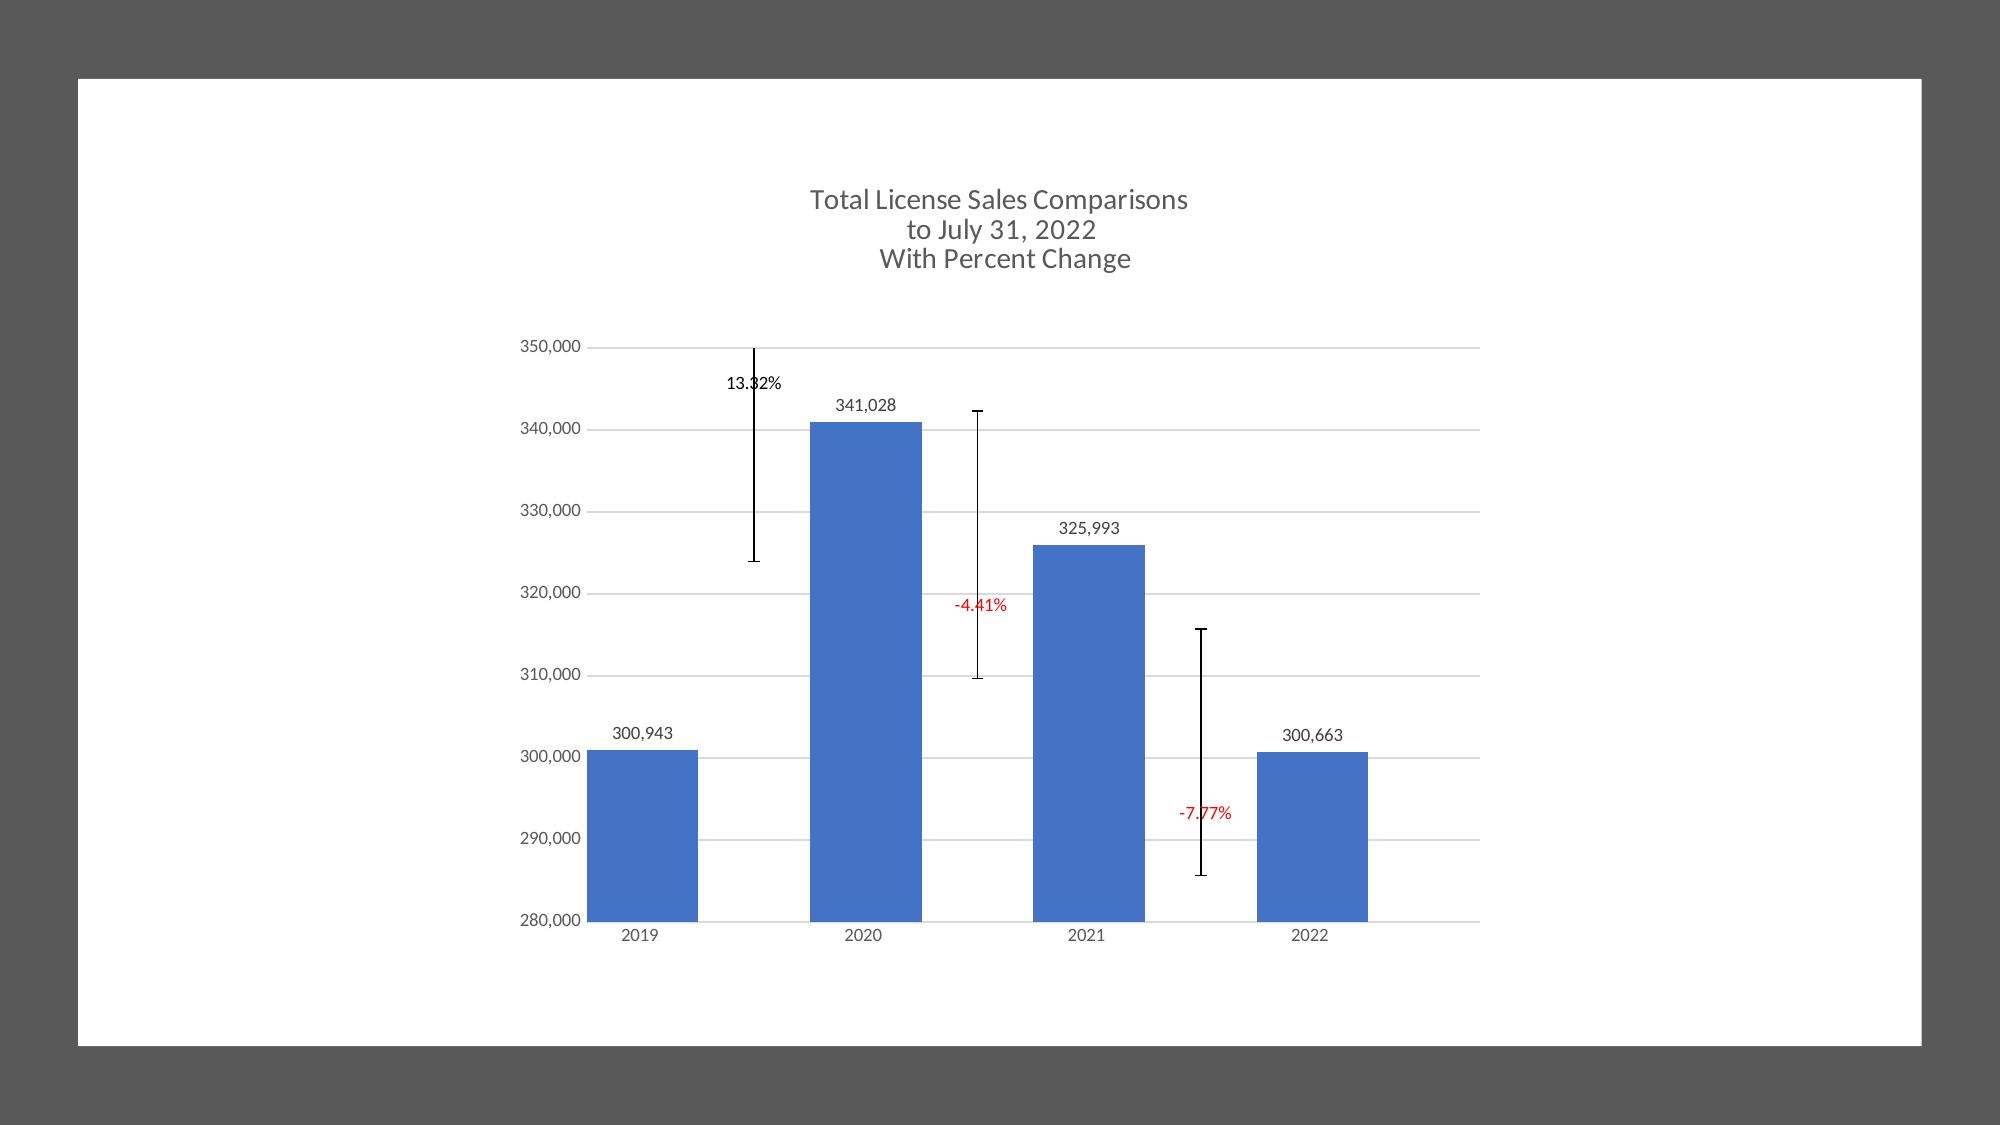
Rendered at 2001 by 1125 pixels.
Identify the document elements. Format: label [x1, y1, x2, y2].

text_box [0, 0, 2000, 1125]
chart [499, 162, 1501, 963]
text_box [77, 78, 1923, 1047]
